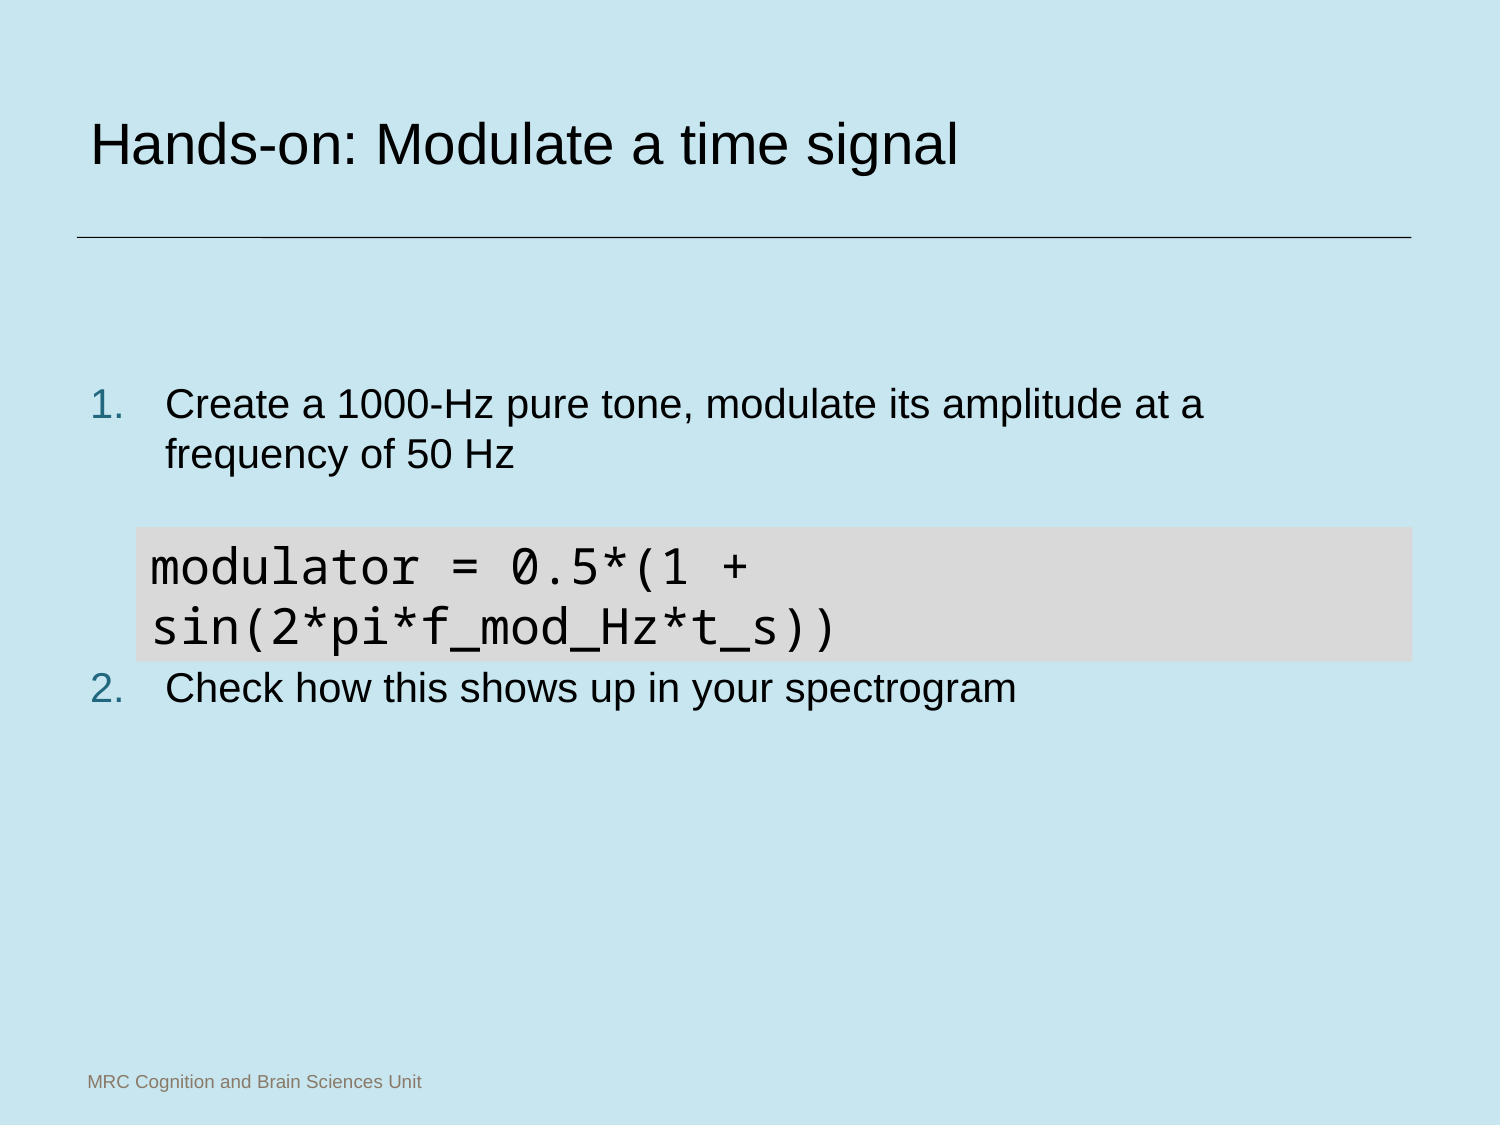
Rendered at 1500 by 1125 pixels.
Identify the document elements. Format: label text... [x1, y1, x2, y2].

text_box modulator = 0.5*(1 + sin(2*pi*f_mod_Hz*t_s)) [135, 527, 1413, 662]
title Hands-on: Modulate a time signal [74, 74, 1413, 209]
list Create a 1000-Hz pure tone, modulate its amplitude at a frequency of 50 Hz Check how this shows up in your spectrogram [74, 310, 1413, 1062]
